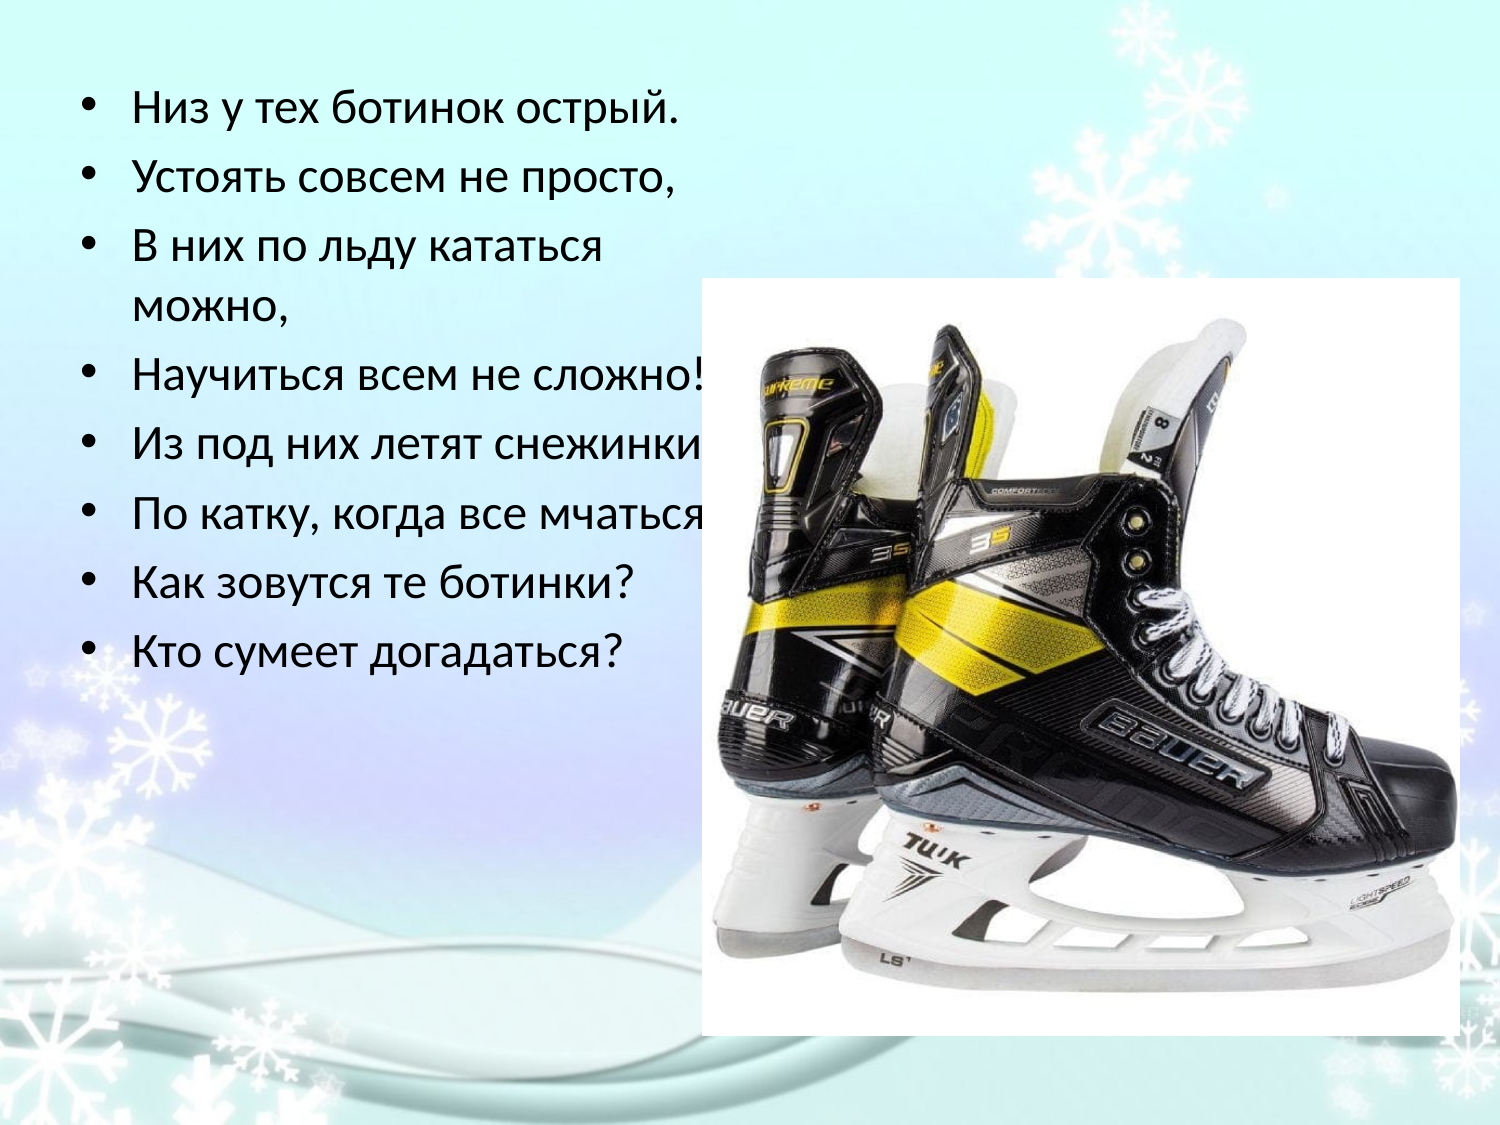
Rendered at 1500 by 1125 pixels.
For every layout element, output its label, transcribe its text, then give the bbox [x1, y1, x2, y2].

list Низ у тех ботинок острый. Устоять совсем не просто, В них по льду кататься можно, Научиться всем не сложно! Из под них летят снежинки, По катку, когда все мчаться. Как зовутся те ботинки? Кто сумеет догадаться? [64, 66, 762, 809]
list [702, 278, 1460, 1037]
picture [0, 0, 1500, 1125]
